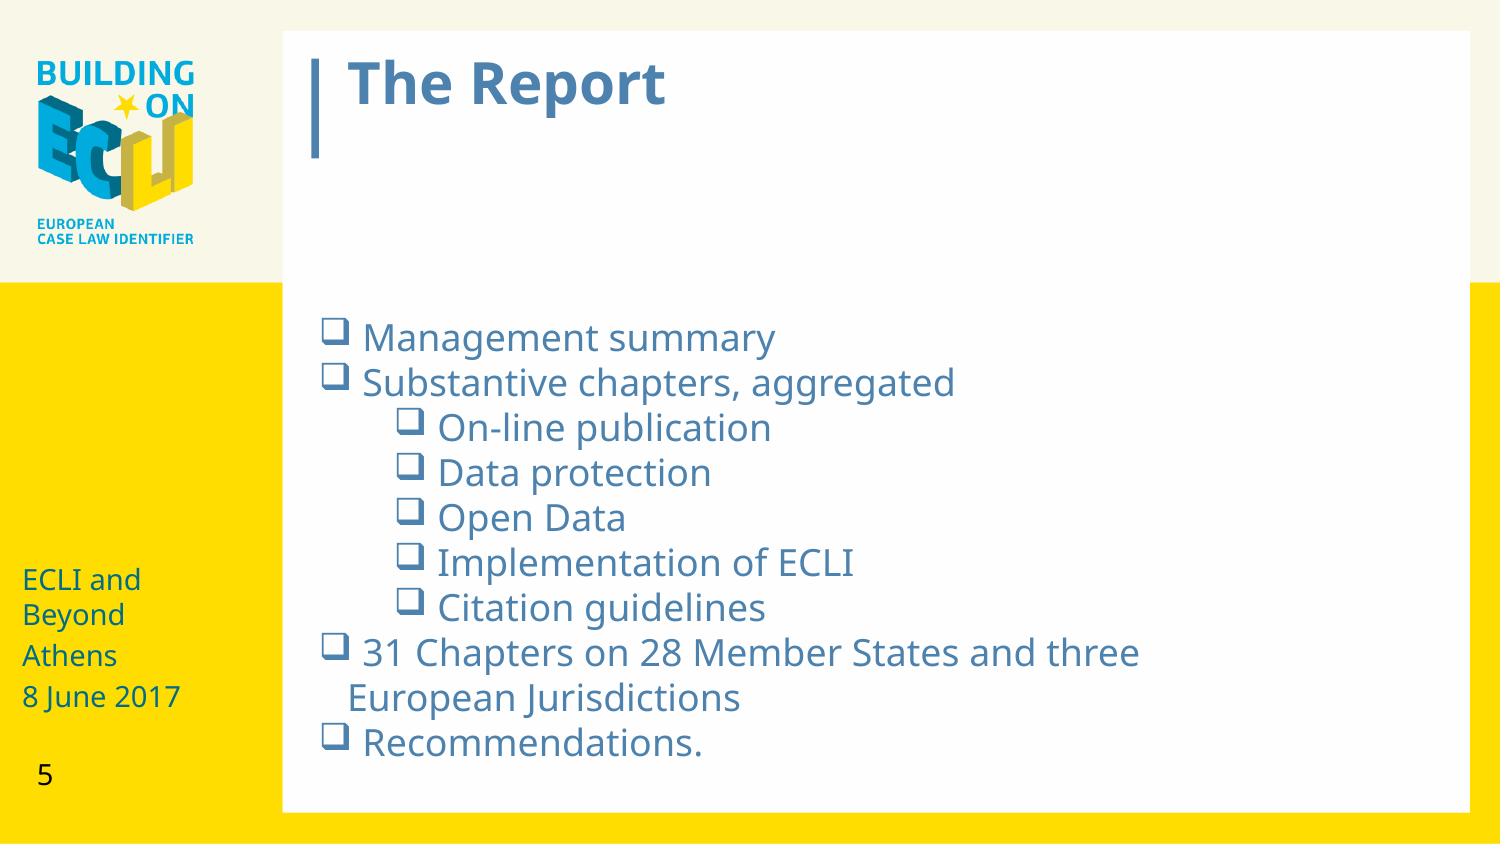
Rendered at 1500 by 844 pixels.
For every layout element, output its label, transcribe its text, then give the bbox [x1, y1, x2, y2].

text_box [311, 58, 319, 159]
picture [0, 0, 1500, 844]
text_box 5 [22, 748, 132, 807]
text_box ECLI and Beyond Athens 8 June 2017 [22, 561, 252, 702]
text_box The Report [347, 56, 1457, 117]
text_box Management summary Substantive chapters, aggregated On-line publication Data protection Open Data Implementation of ECLI Citation guidelines 31 Chapters on 28 Member States and three European Jurisdictions Recommendations. [318, 314, 1247, 765]
